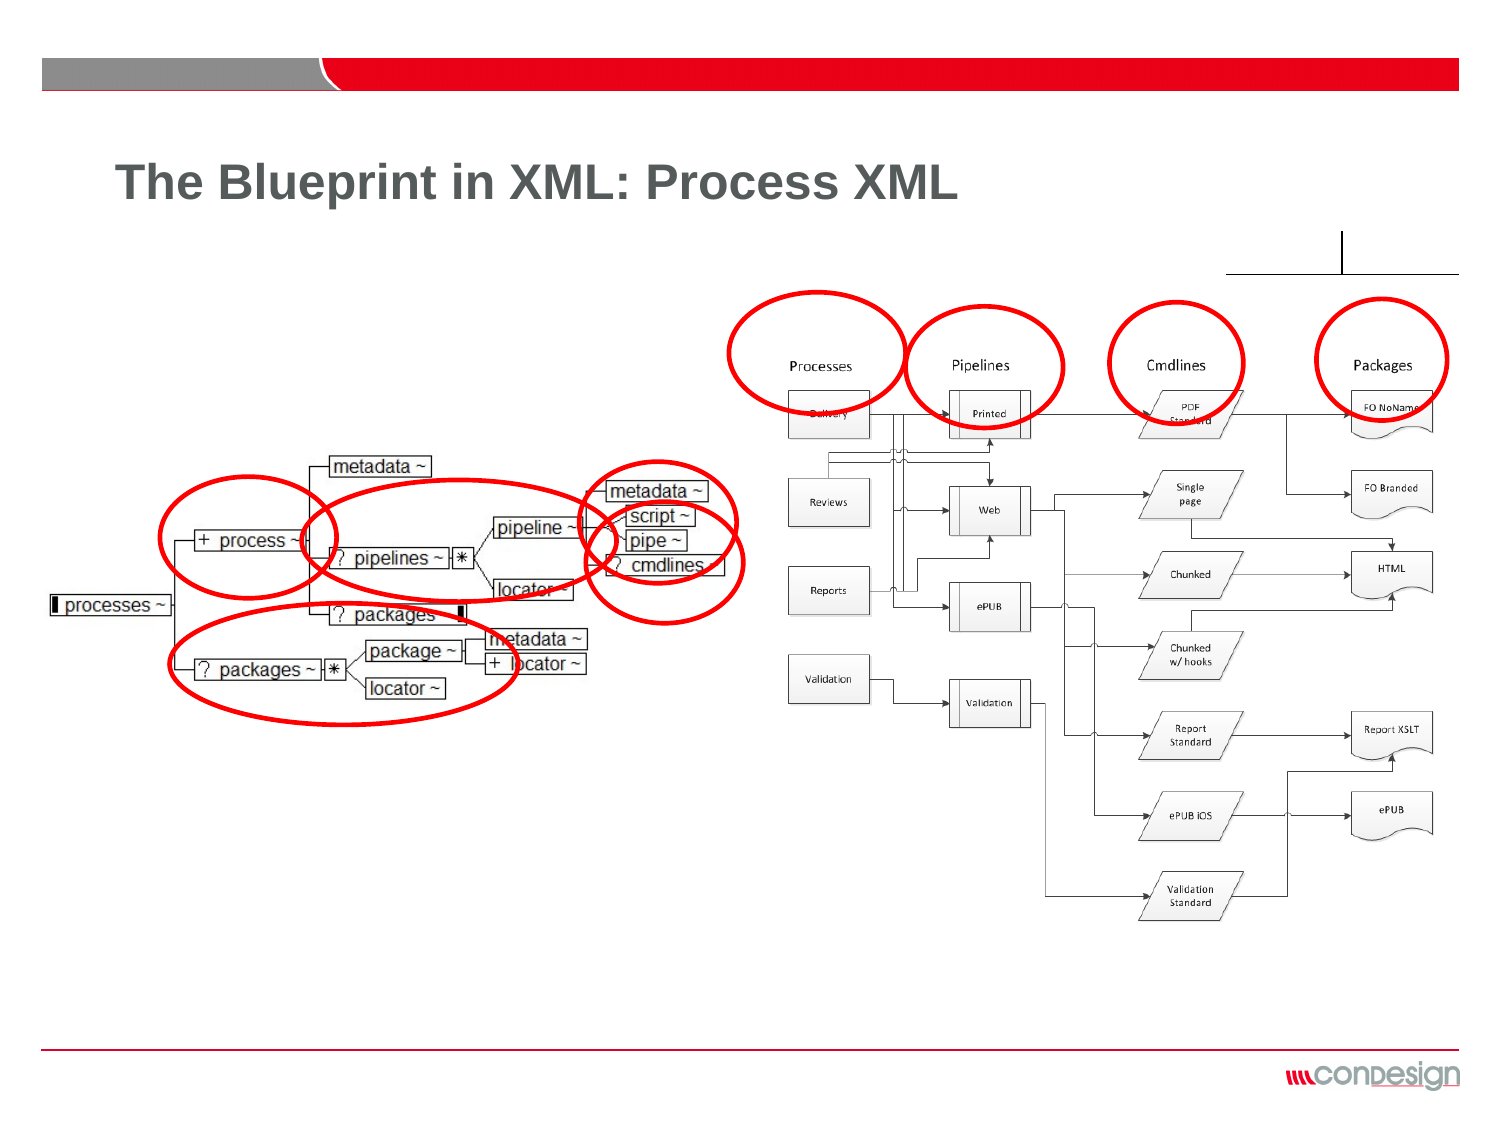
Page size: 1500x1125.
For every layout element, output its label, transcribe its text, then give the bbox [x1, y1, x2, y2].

picture [788, 352, 1434, 922]
picture [41, 57, 1459, 91]
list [43, 439, 737, 716]
picture [1286, 1061, 1460, 1091]
title The Blueprint in XML: Process XML [115, 91, 1404, 210]
text_box [728, 292, 906, 410]
text_box [908, 306, 1061, 351]
text_box [1317, 298, 1448, 390]
text_box [1110, 302, 1243, 351]
